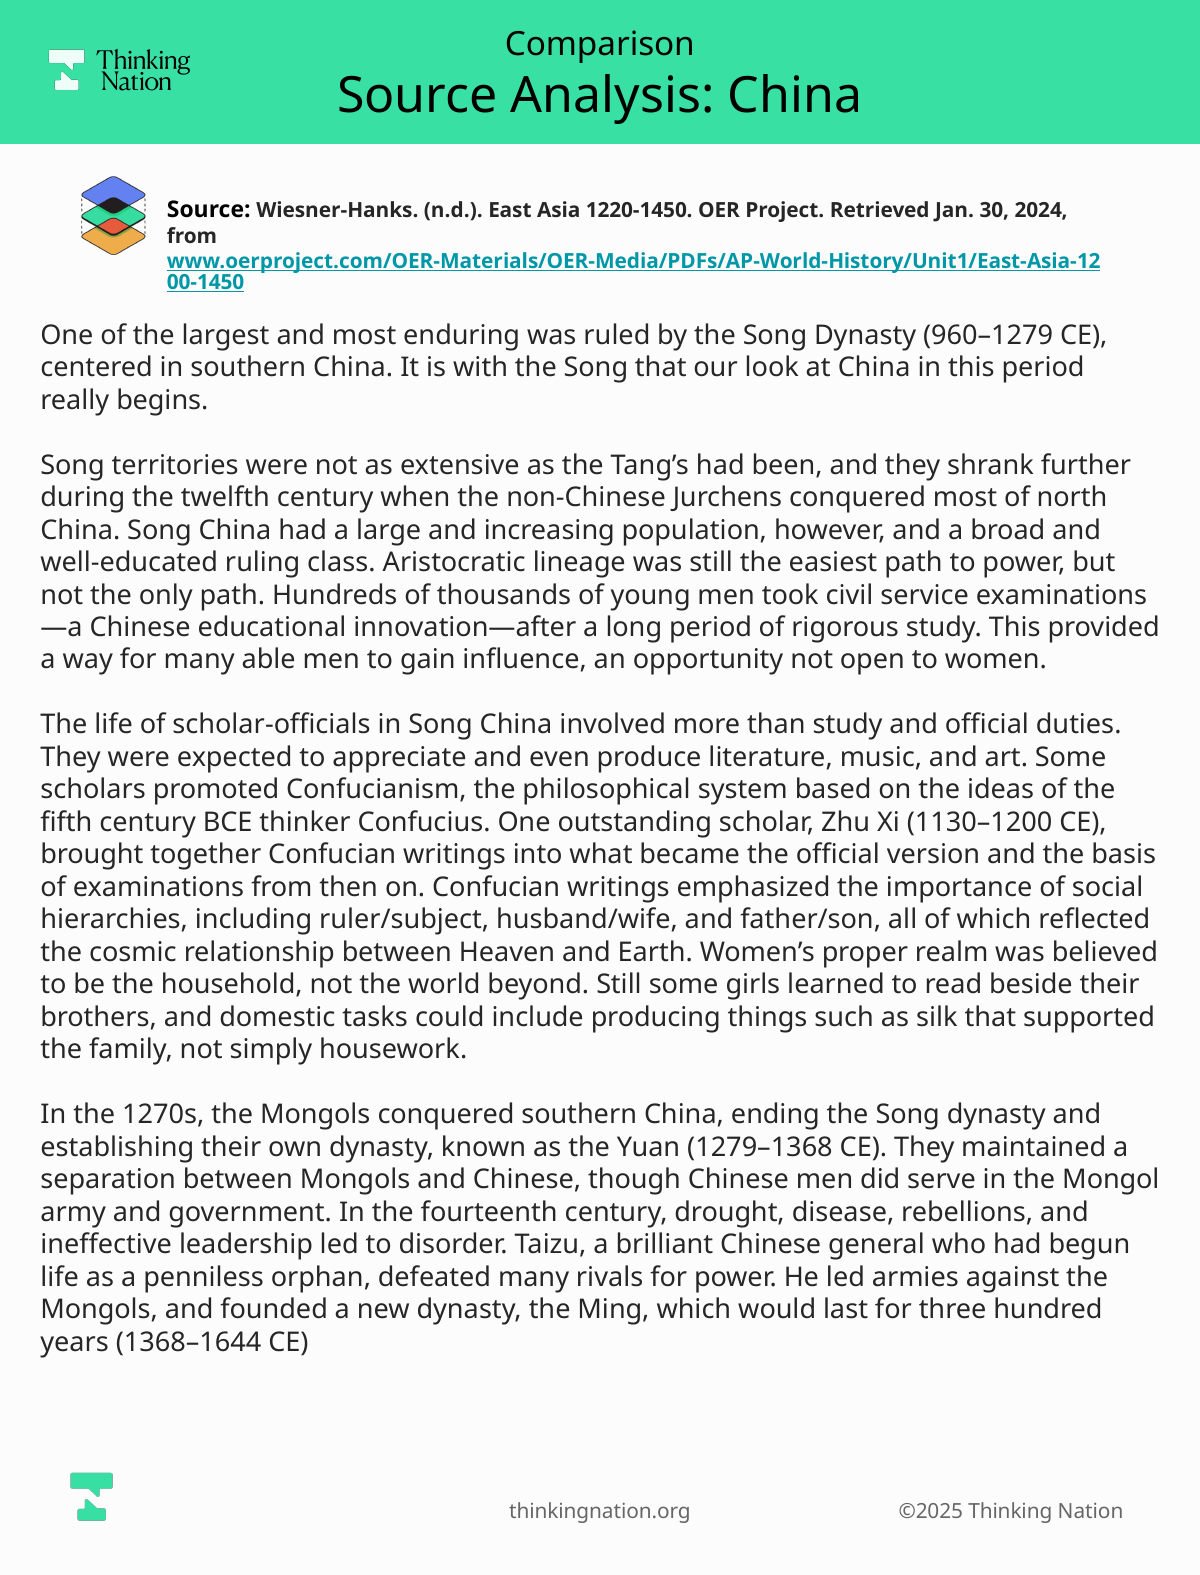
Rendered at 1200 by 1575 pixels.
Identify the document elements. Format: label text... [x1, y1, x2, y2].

text_box One of the largest and most enduring was ruled by the Song Dynasty (960–1279 CE), centered in southern China. It is with the Song that our look at China in this period really begins. Song territories were not as extensive as the Tang’s had been, and they shrank further during the twelfth century when the non-Chinese Jurchens conquered most of north China. Song China had a large and increasing population, however, and a broad and well-educated ruling class. Aristocratic lineage was still the easiest path to power, but not the only path. Hundreds of thousands of young men took civil service examinations—a Chinese educational innovation—after a long period of rigorous study. This provided a way for many able men to gain influence, an opportunity not open to women. The life of scholar-officials in Song China involved more than study and official duties. They were expected to appreciate and even produce literature, music, and art. Some scholars promoted Confucianism, the philosophical system based on the ideas of the fifth century BCE thinker Confucius. One outstanding scholar, Zhu Xi (1130–1200 CE), brought together Confucian writings into what became the official version and the basis of examinations from then on. Confucian writings emphasized the importance of social hierarchies, including ruler/subject, husband/wife, and father/son, all of which reflected the cosmic relationship between Heaven and Earth. Women’s proper realm was believed to be the household, not the world beyond. Still some girls learned to read beside their brothers, and domestic tasks could include producing things such as silk that supported the family, not simply housework. In the 1270s, the Mongols conquered southern China, ending the Song dynasty and establishing their own dynasty, known as the Yuan (1279–1368 CE). They maintained a separation between Mongols and Chinese, though Chinese men did serve in the Mongol army and government. In the fourteenth century, drought, disease, rebellions, and ineffective leadership led to disorder. Taizu, a brilliant Chinese general who had begun life as a penniless orphan, defeated many rivals for power. He led armies against the Mongols, and founded a new dynasty, the Ming, which would last for three hundred years (1368–1644 CE) [25, 302, 1175, 1404]
text_box Source: Wiesner-Hanks. (n.d.). East Asia 1220-1450. OER Project. Retrieved Jan. 30, 2024, from www.oerproject.com/OER-Materials/OER-Media/PDFs/AP-World-History/Unit1/East-Asia-1200-1450 [149, 182, 1128, 289]
text_box Comparison Source Analysis: China [0, 0, 1200, 144]
picture [33, 35, 195, 104]
text_box thinkingnation.org [457, 1483, 742, 1532]
text_box ©2025 Thinking Nation [854, 1483, 1139, 1532]
picture [58, 1463, 125, 1530]
picture [61, 163, 167, 269]
